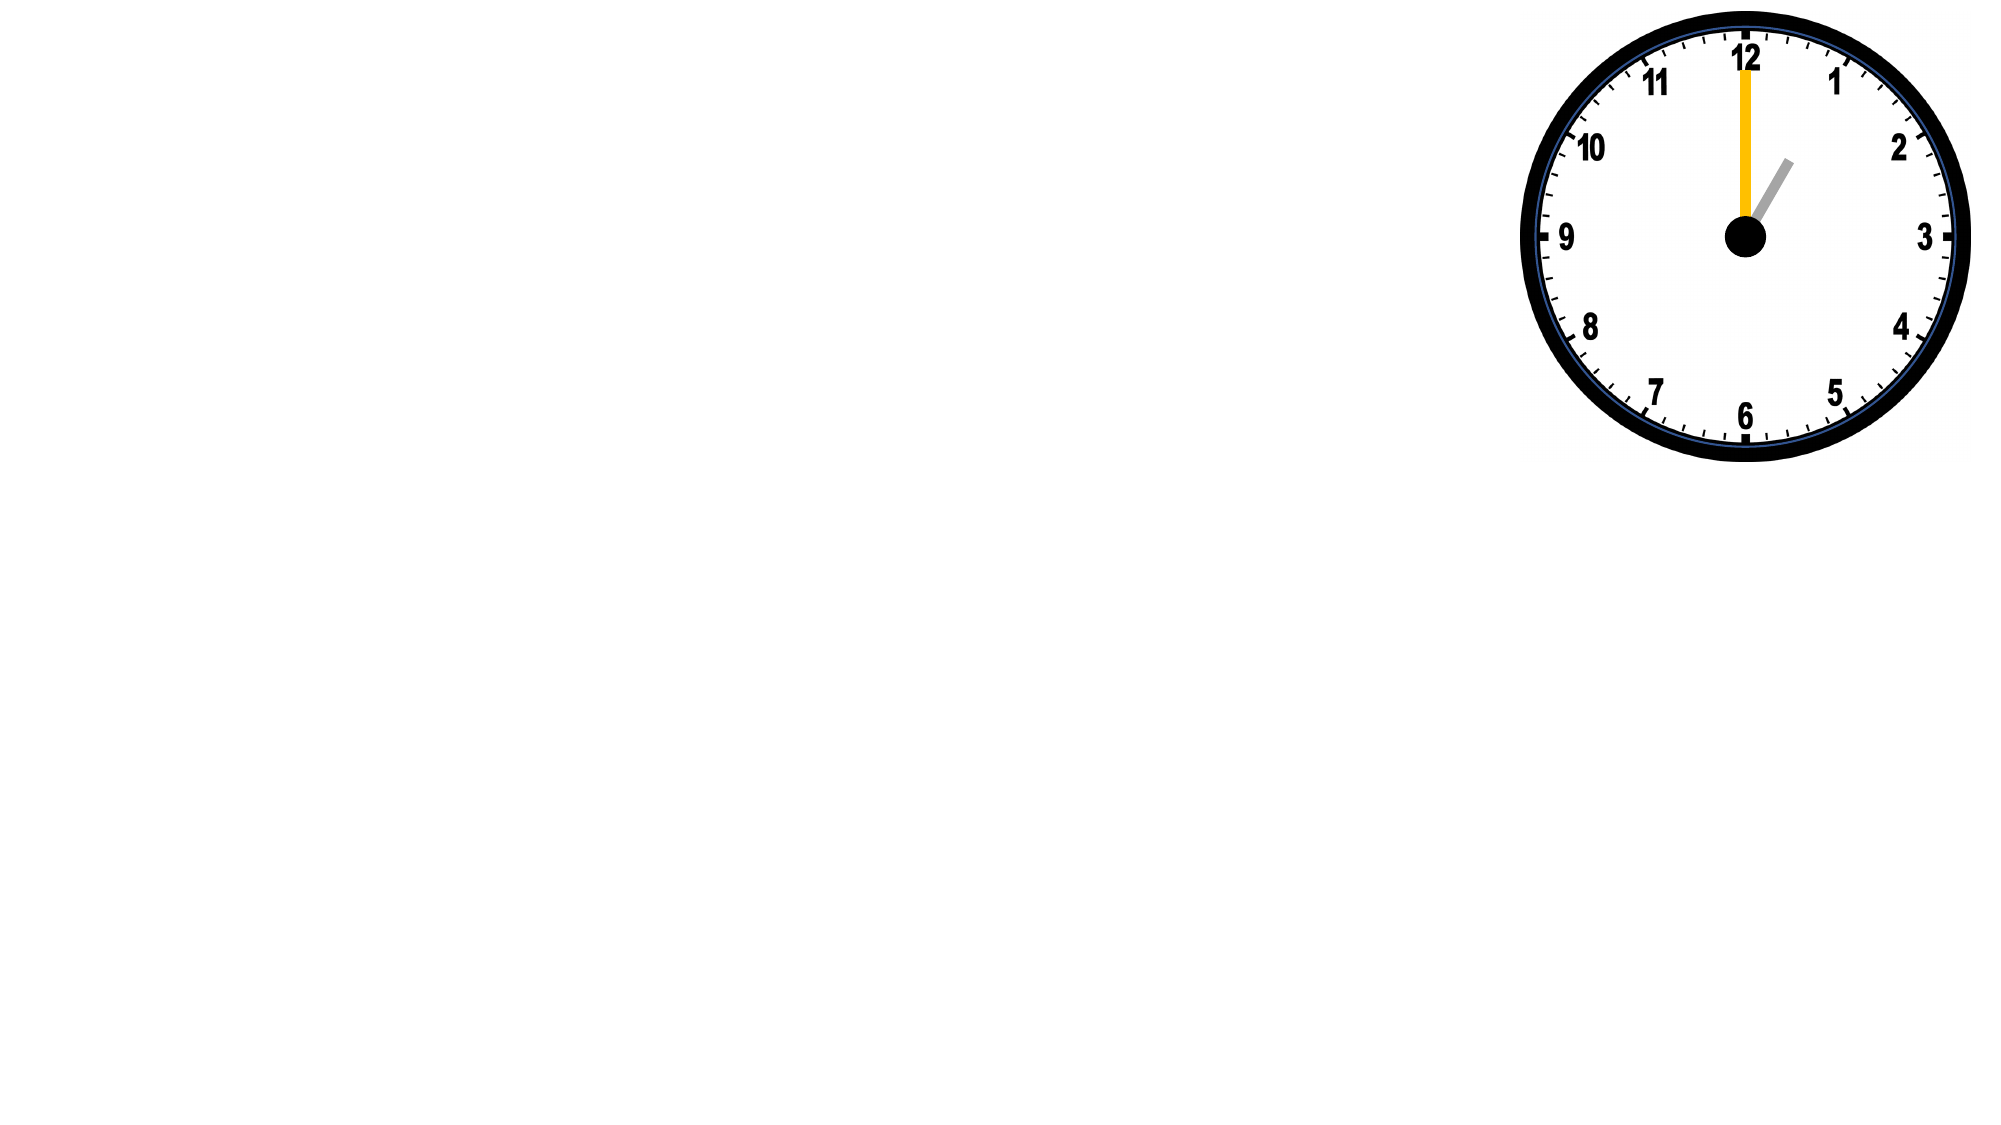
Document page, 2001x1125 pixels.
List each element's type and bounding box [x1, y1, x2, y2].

text_box [1535, 26, 1956, 447]
picture [1520, 11, 1971, 462]
text_box [1655, 146, 1836, 327]
